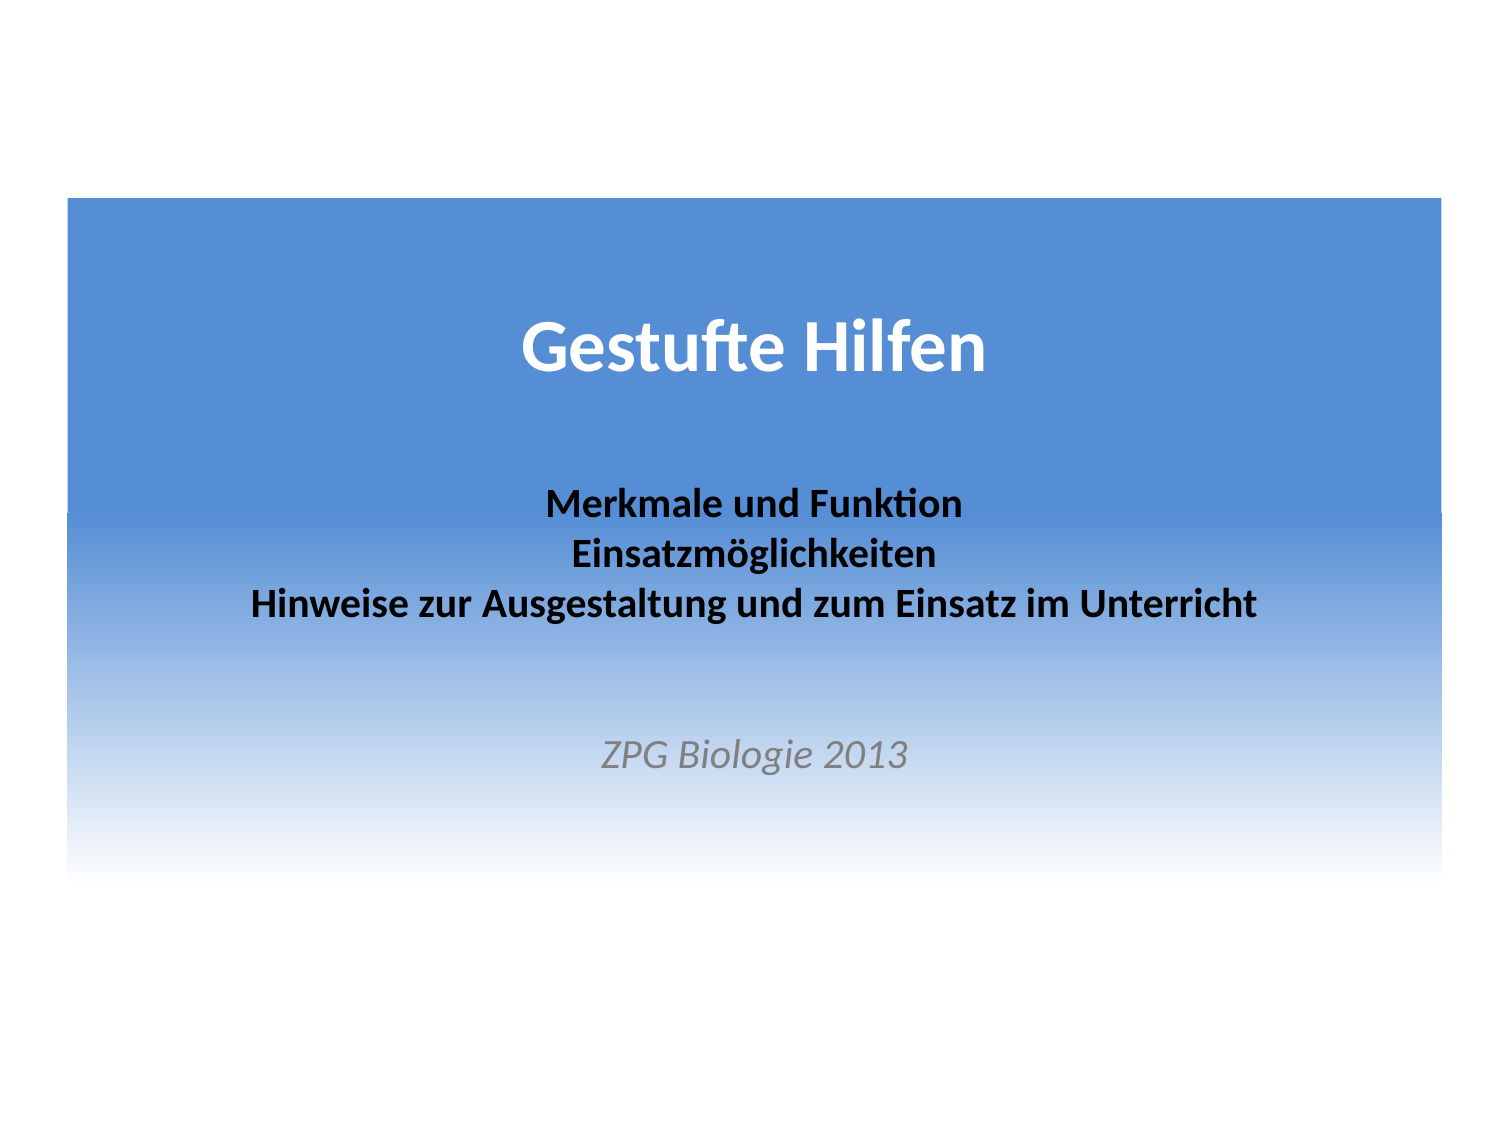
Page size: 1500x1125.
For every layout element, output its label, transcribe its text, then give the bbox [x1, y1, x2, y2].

text_box Gestufte Hilfen Merkmale und Funktion Einsatzmöglichkeiten Hinweise zur Ausgestaltung und zum Einsatz im Unterricht ZPG Biologie 2013 [67, 198, 1442, 884]
